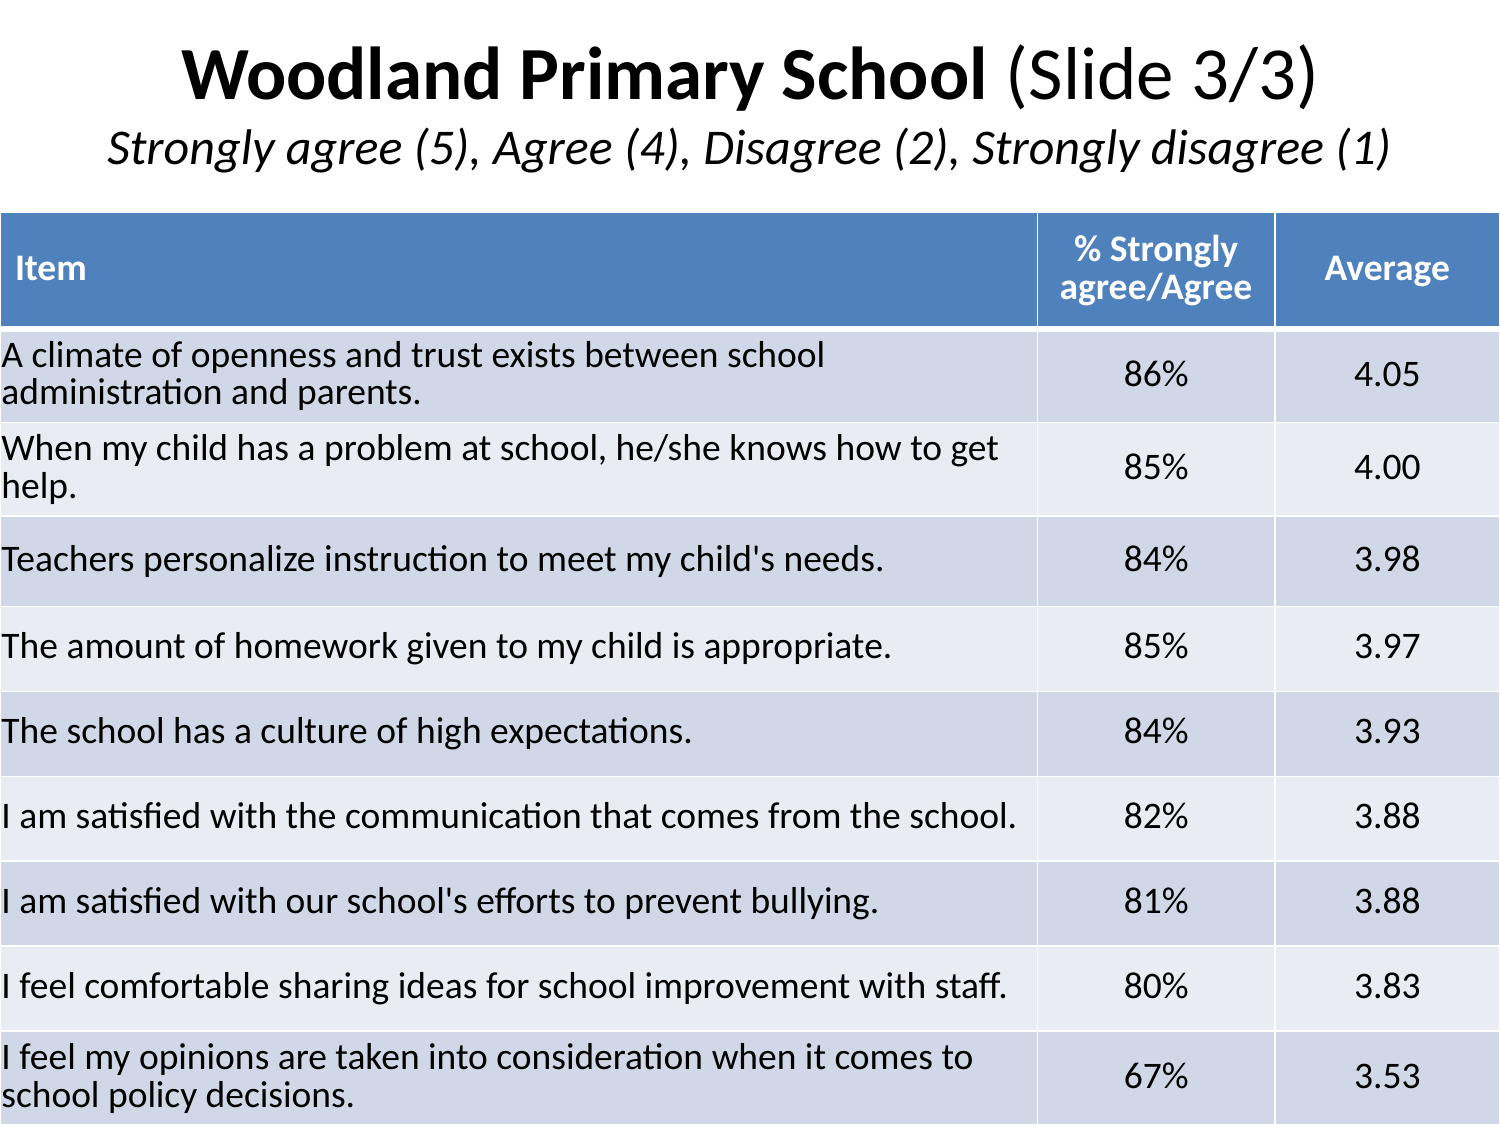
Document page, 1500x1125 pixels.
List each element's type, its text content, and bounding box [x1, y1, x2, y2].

table_cell I feel my opinions are taken into consideration when it comes to school policy decisions. [1, 1032, 1037, 1124]
table_header Item [1, 213, 1037, 326]
table_cell 67% [1038, 1032, 1274, 1124]
table_cell When my child has a problem at school, he/she knows how to get help. [1, 423, 1037, 515]
table_cell 3.97 [1276, 607, 1499, 691]
table_header Average [1276, 213, 1499, 326]
table_cell 3.98 [1276, 517, 1499, 606]
table_cell 3.83 [1276, 947, 1499, 1030]
table_cell 84% [1038, 517, 1274, 606]
title Woodland Primary School (Slide 3/3) Strongly agree (5), Agree (4), Disagree (2), Strongly disagree (1) [0, 0, 1500, 200]
table_cell 3.93 [1276, 692, 1499, 776]
table_cell 84% [1038, 692, 1274, 776]
table_cell I feel comfortable sharing ideas for school improvement with staff. [1, 947, 1037, 1030]
table_cell The school has a culture of high expectations. [1, 692, 1037, 776]
table_cell 82% [1038, 777, 1274, 860]
table_cell 3.88 [1276, 862, 1499, 945]
table_cell 85% [1038, 607, 1274, 691]
table_cell I am satisfied with our school's efforts to prevent bullying. [1, 862, 1037, 945]
table_cell A climate of openness and trust exists between school administration and parents. [1, 332, 1037, 422]
table_cell 81% [1038, 862, 1274, 945]
table_cell 4.00 [1276, 423, 1499, 515]
table_cell I am satisfied with the communication that comes from the school. [1, 777, 1037, 860]
table_cell 3.53 [1276, 1032, 1499, 1124]
table_cell 85% [1038, 423, 1274, 515]
table_cell 86% [1038, 332, 1274, 422]
table_header % Strongly agree/Agree [1038, 213, 1274, 326]
table_cell 4.05 [1276, 332, 1499, 422]
table_cell The amount of homework given to my child is appropriate. [1, 607, 1037, 691]
table_cell Teachers personalize instruction to meet my child's needs. [1, 517, 1037, 606]
table_cell 3.88 [1276, 777, 1499, 860]
table_cell 80% [1038, 947, 1274, 1030]
